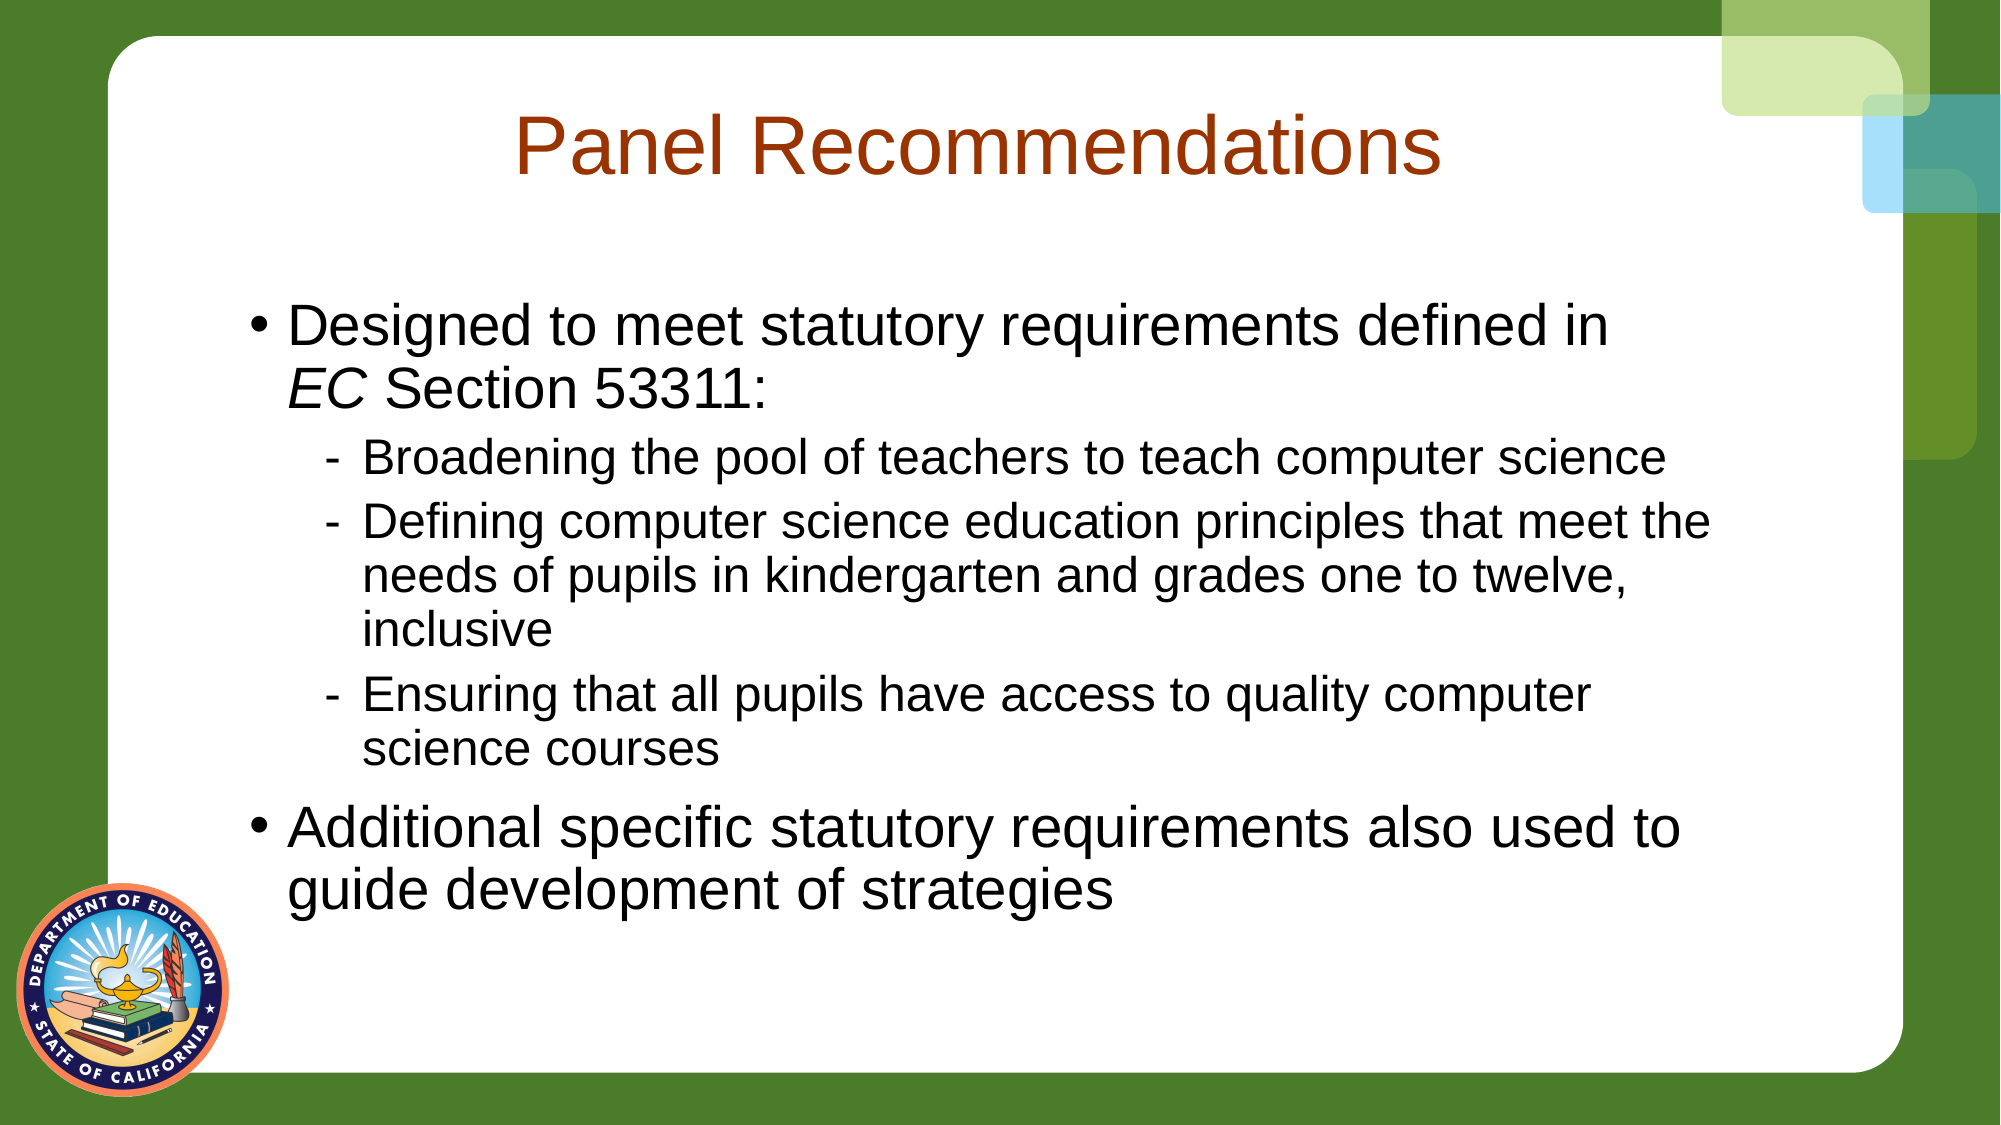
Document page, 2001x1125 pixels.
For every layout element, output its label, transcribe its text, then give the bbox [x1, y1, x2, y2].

list Designed to meet statutory requirements defined in EC Section 53311: Broadening the pool of teachers to teach computer science Defining computer science education principles that meet the needs of pupils in kindergarten and grades one to twelve, inclusive Ensuring that all pupils have access to quality computer science courses Additional specific statutory requirements also used to guide development of strategies [234, 287, 1747, 1025]
title Panel Recommendations [234, 53, 1747, 242]
picture [16, 883, 229, 1097]
